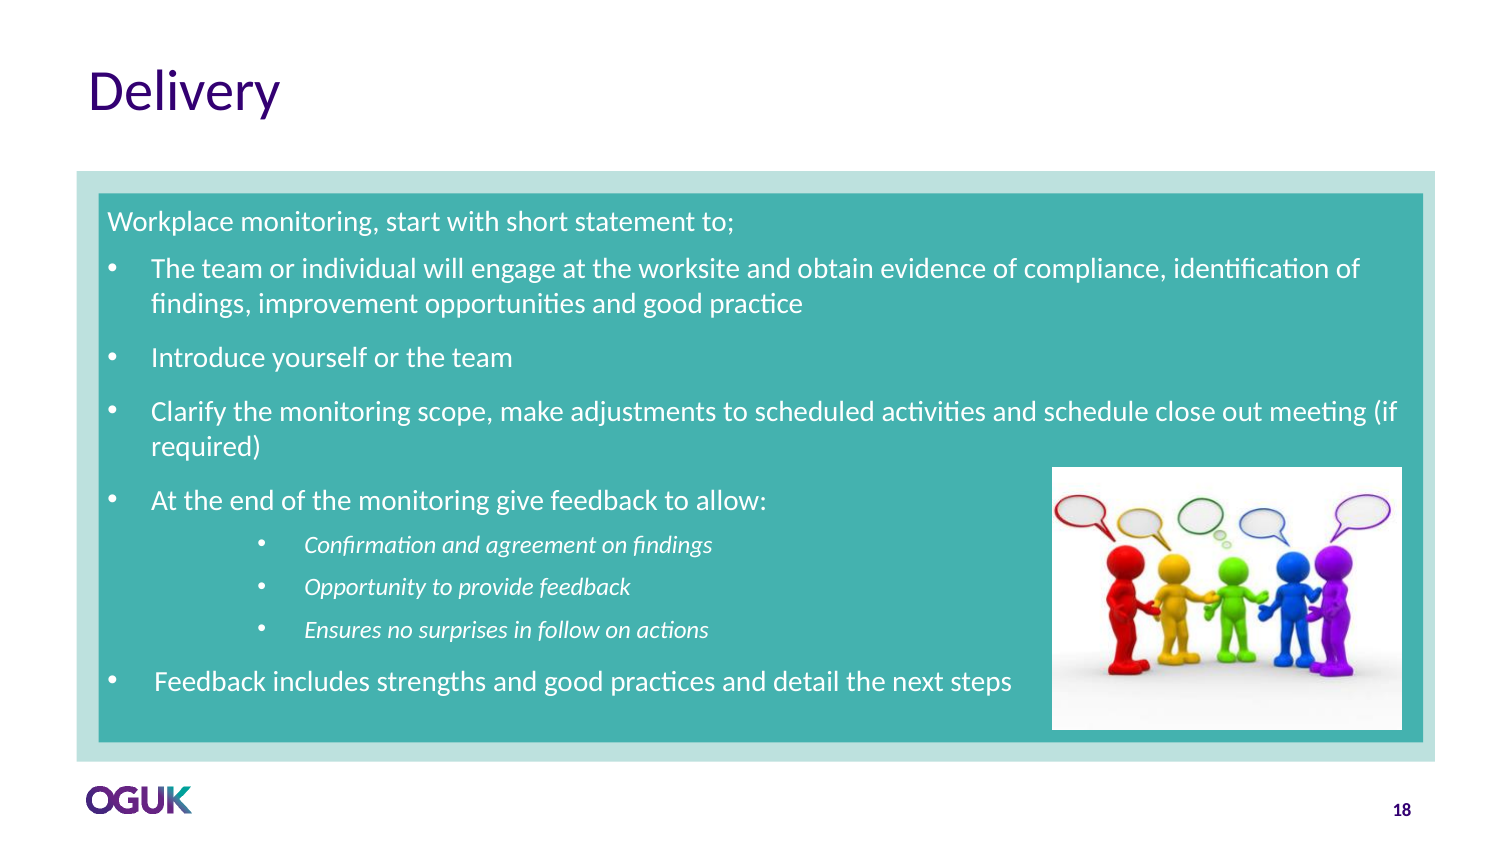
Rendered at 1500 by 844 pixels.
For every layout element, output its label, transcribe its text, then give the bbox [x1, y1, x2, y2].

text_box Workplace monitoring, start with short statement to; The team or individual will engage at the worksite and obtain evidence of compliance, identification of findings, improvement opportunities and good practice Introduce yourself or the team Clarify the monitoring scope, make adjustments to scheduled activities and schedule close out meeting (if required) At the end of the monitoring give feedback to allow: Confirmation and agreement on findings Opportunity to provide feedback Ensures no surprises in follow on actions Feedback includes strengths and good practices and detail the next steps [98, 192, 1424, 743]
slide_number 18 [1352, 800, 1412, 818]
picture [1052, 467, 1402, 730]
picture [76, 778, 200, 822]
text_box [76, 170, 1436, 763]
title Delivery [88, 38, 1412, 145]
